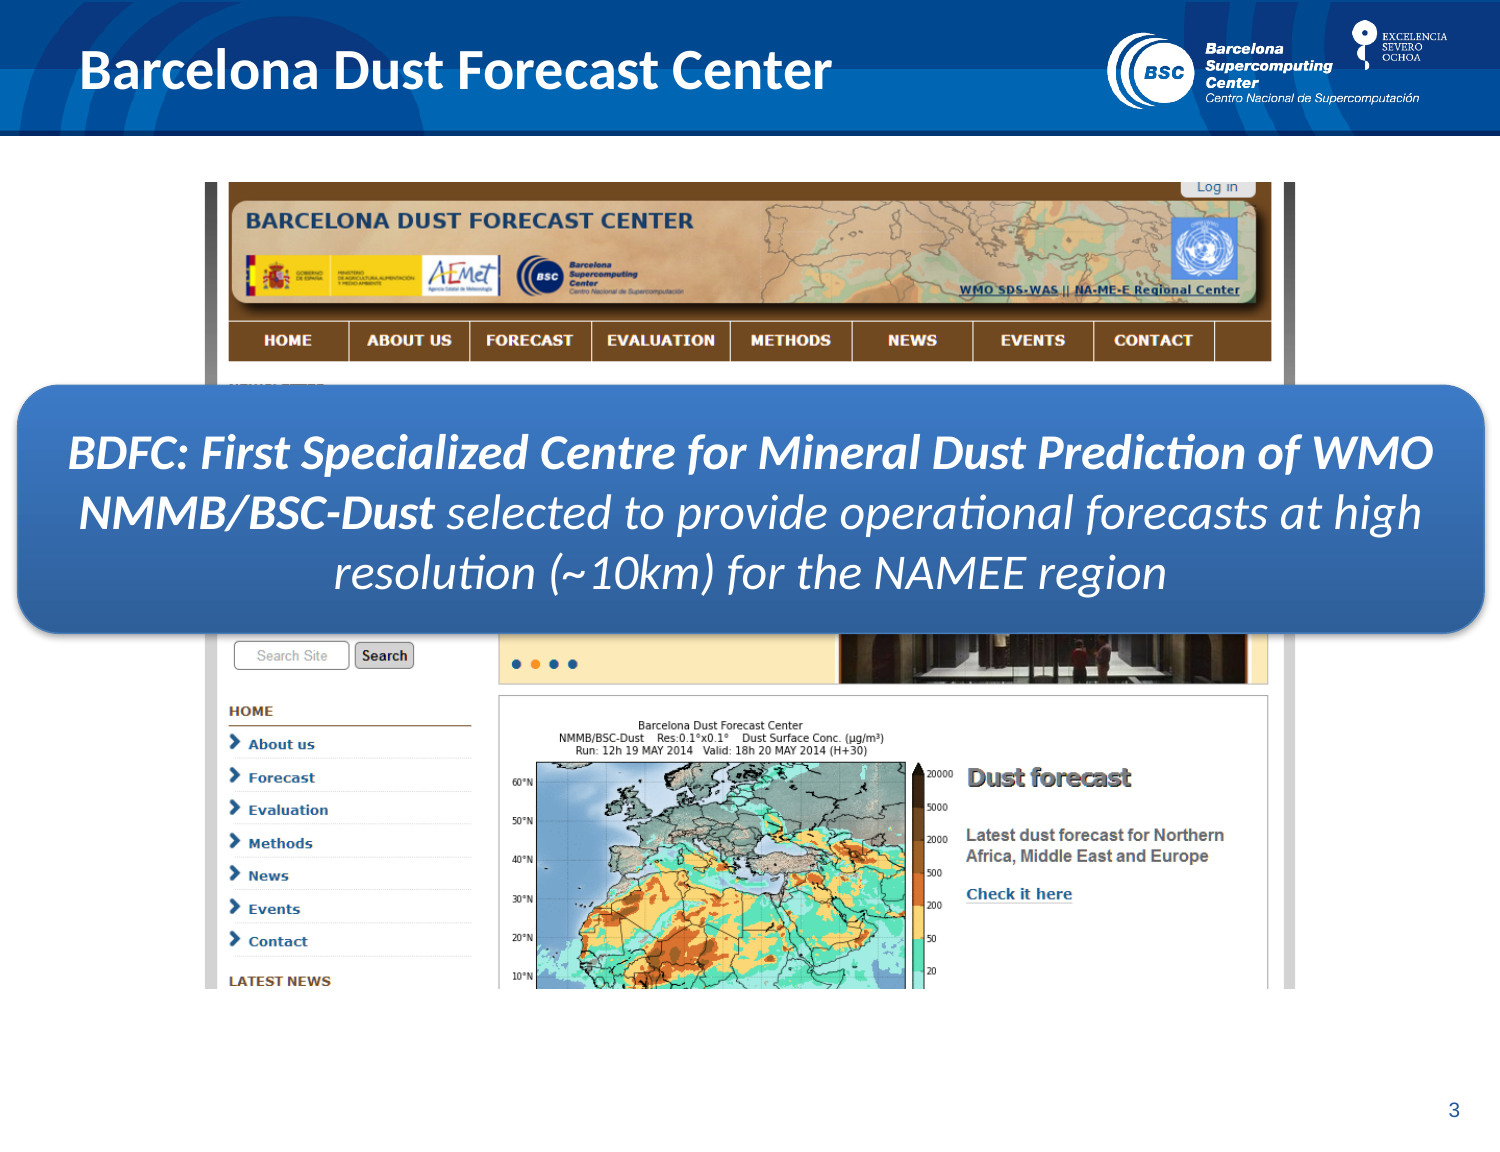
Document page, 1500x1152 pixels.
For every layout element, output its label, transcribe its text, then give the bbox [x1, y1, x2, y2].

text_box BDFC: First Specialized Centre for Mineral Dust Prediction of WMO NMMB/BSC-Dust selected to provide operational forecasts at high resolution (~10km) for the NAMEE region [1299, 385, 1485, 634]
text_box BDFC: First Specialized Centre for Mineral Dust Prediction of WMO NMMB/BSC-Dust selected to provide operational forecasts at high resolution (~10km) for the NAMEE region [17, 385, 199, 634]
picture [0, 0, 1500, 136]
title Barcelona Dust Forecast Center [65, 23, 1081, 138]
picture [204, 182, 1296, 989]
